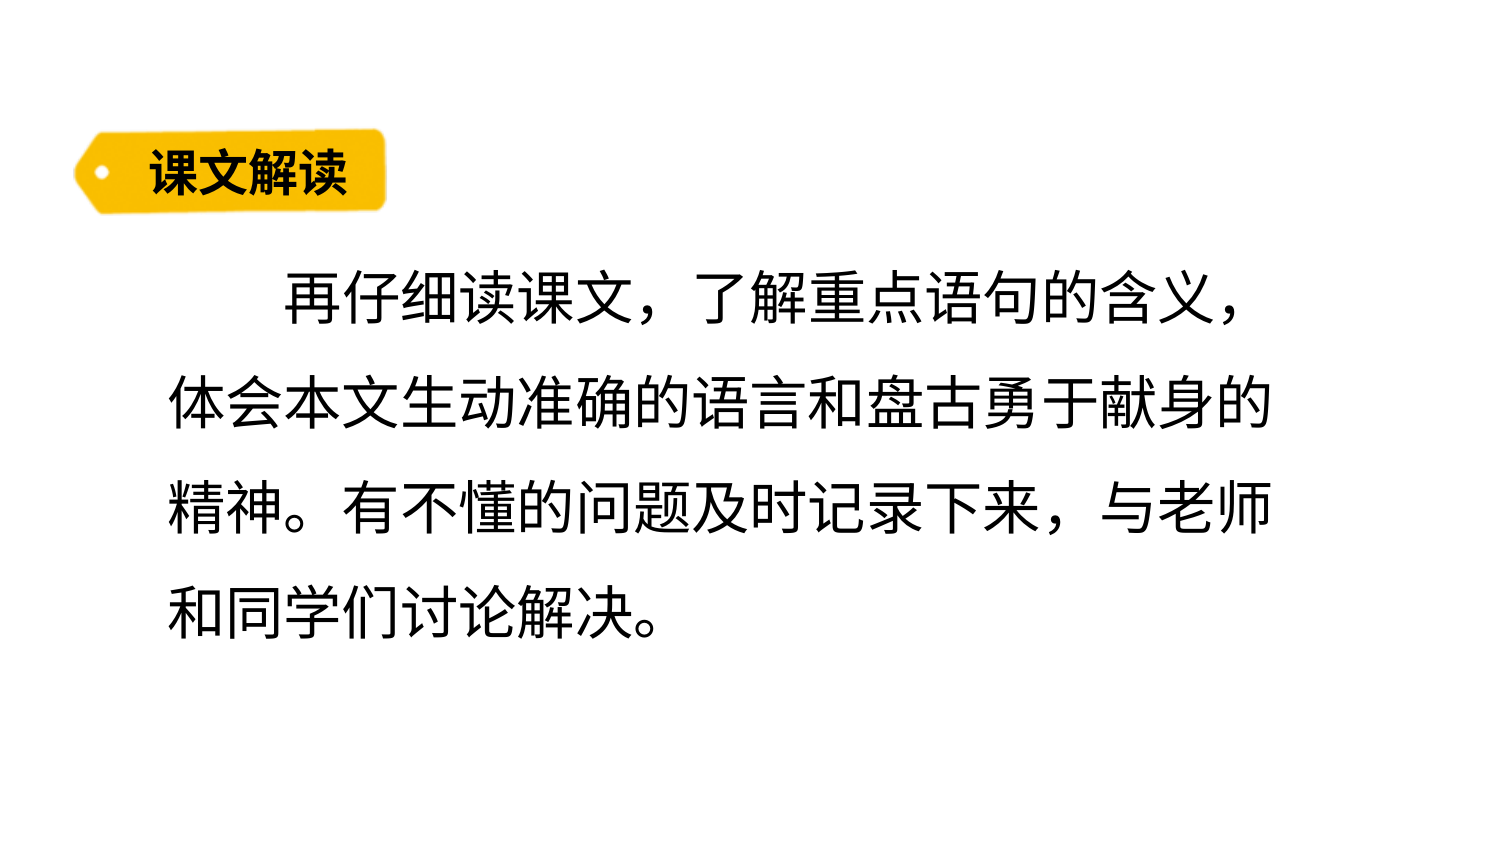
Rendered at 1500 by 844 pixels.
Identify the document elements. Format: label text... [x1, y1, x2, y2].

text_box 再仔细读课文，了解重点语句的含义，体会本文生动准确的语言和盘古勇于献身的精神。有不懂的问题及时记录下来，与老师和同学们讨论解决。 [152, 218, 1314, 654]
picture [59, 123, 398, 219]
